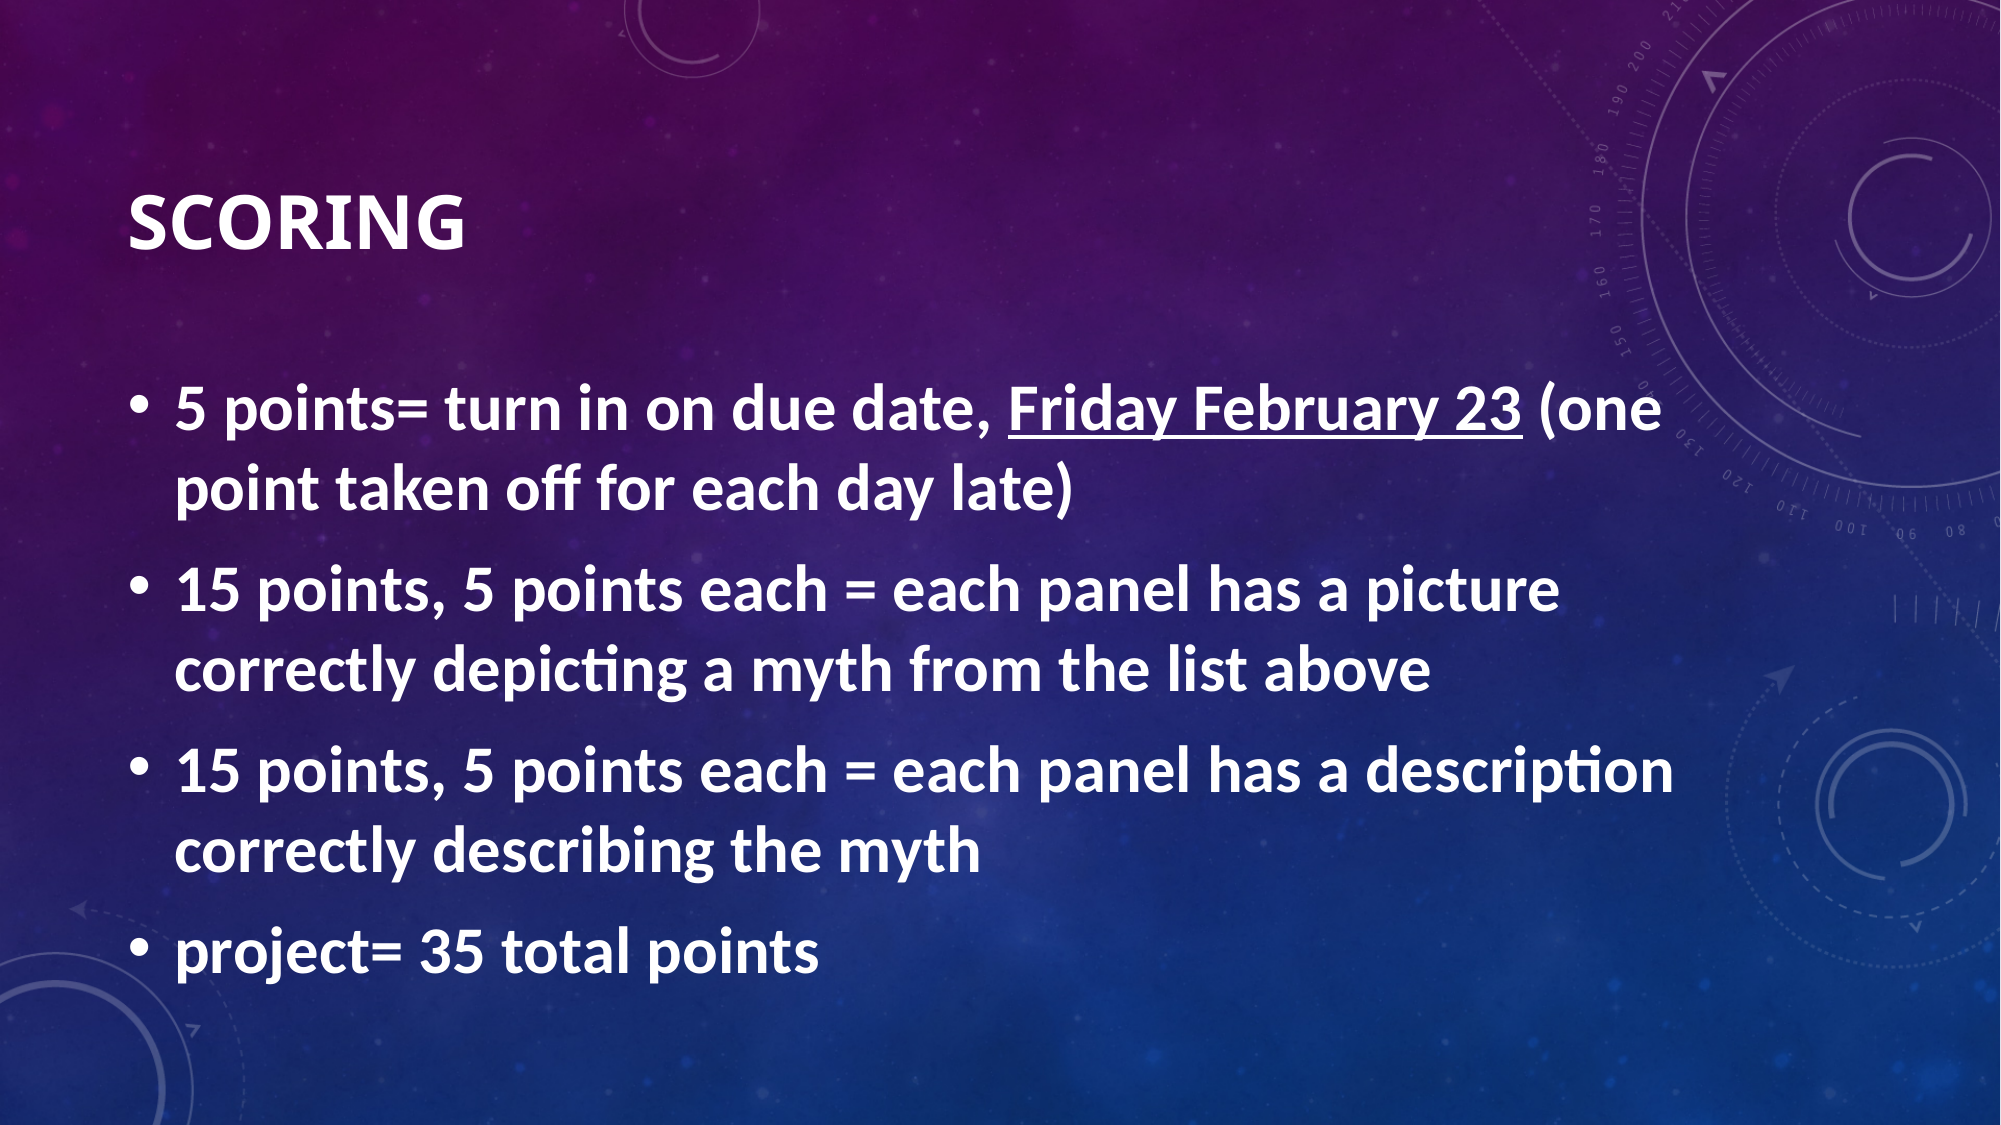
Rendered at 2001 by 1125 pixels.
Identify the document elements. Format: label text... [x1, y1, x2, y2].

title Scoring [112, 99, 1775, 339]
picture [0, 0, 2001, 1125]
list 5 points= turn in on due date, Friday February 23 (one point taken off for each day late) 15 points, 5 points each = each panel has a picture correctly depicting a myth from the list above 15 points, 5 points each = each panel has a description correctly describing the myth project= 35 total points [112, 351, 1808, 1065]
